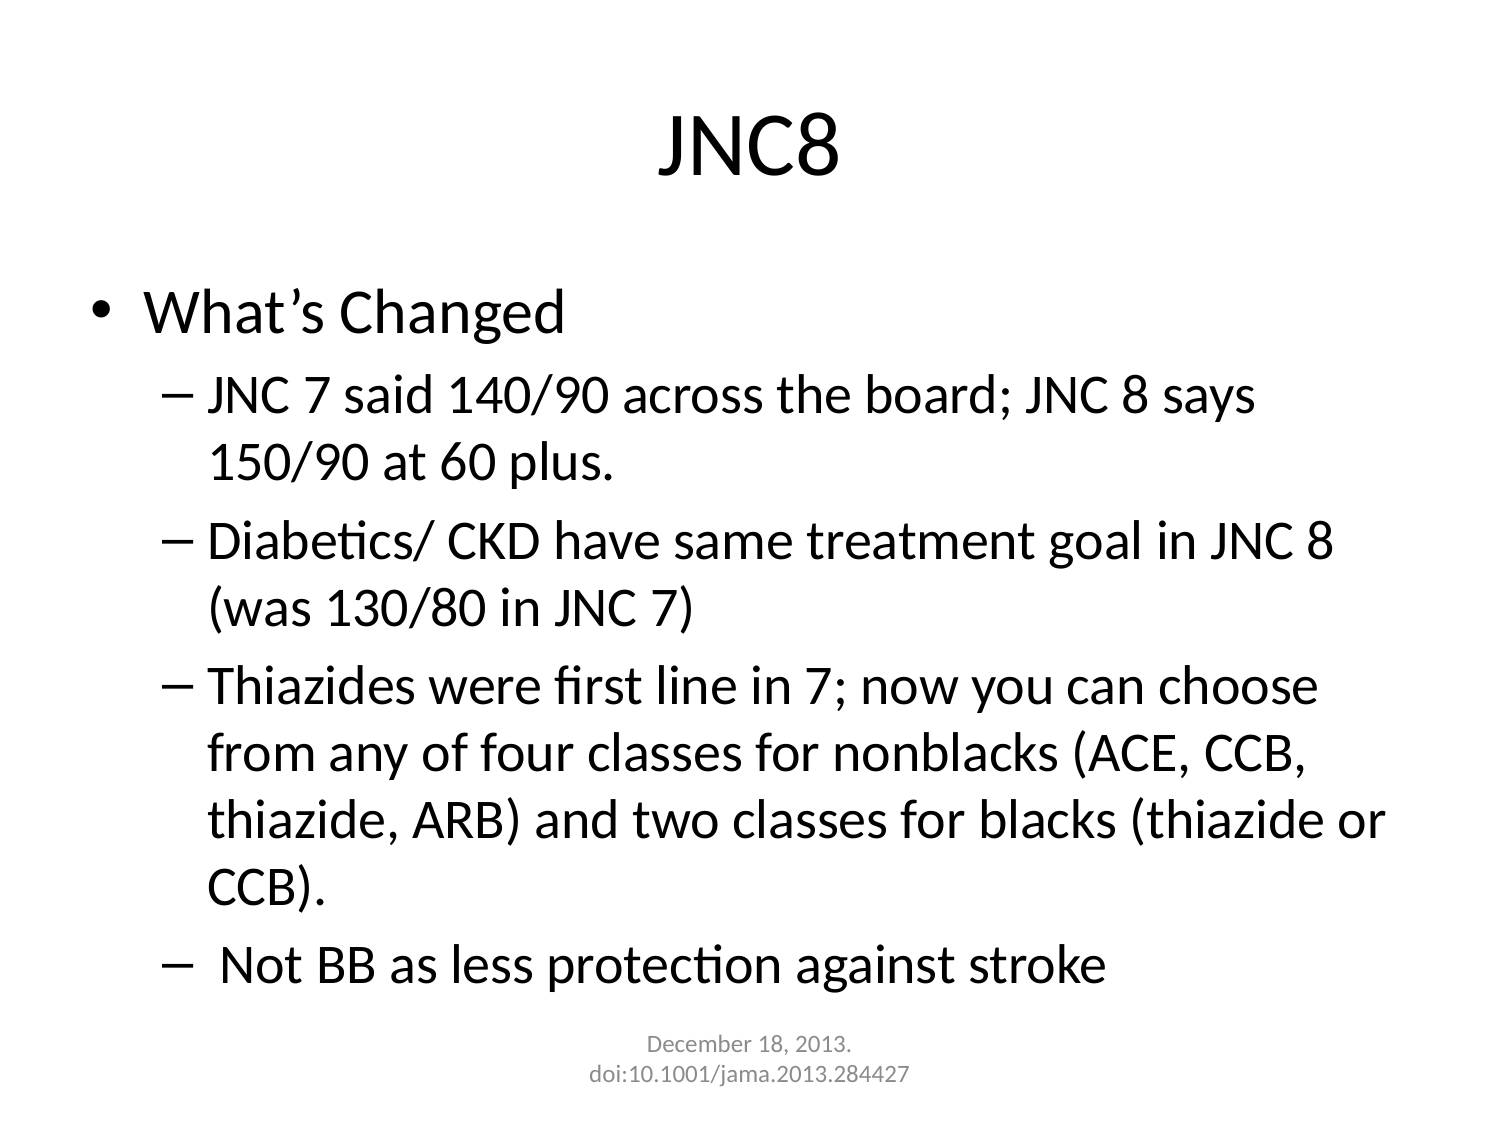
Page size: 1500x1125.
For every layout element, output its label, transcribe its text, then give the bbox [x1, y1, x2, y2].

list What’s Changed JNC 7 said 140/90 across the board; JNC 8 says 150/90 at 60 plus. Diabetics/ CKD have same treatment goal in JNC 8 (was 130/80 in JNC 7) Thiazides were first line in 7; now you can choose from any of four classes for nonblacks (ACE, CCB, thiazide, ARB) and two classes for blacks (thiazide or CCB). Not BB as less protection against stroke [75, 262, 1425, 1005]
footer December 18, 2013. doi:10.1001/jama.2013.284427 [512, 1042, 988, 1103]
title JNC8 [75, 45, 1425, 233]
